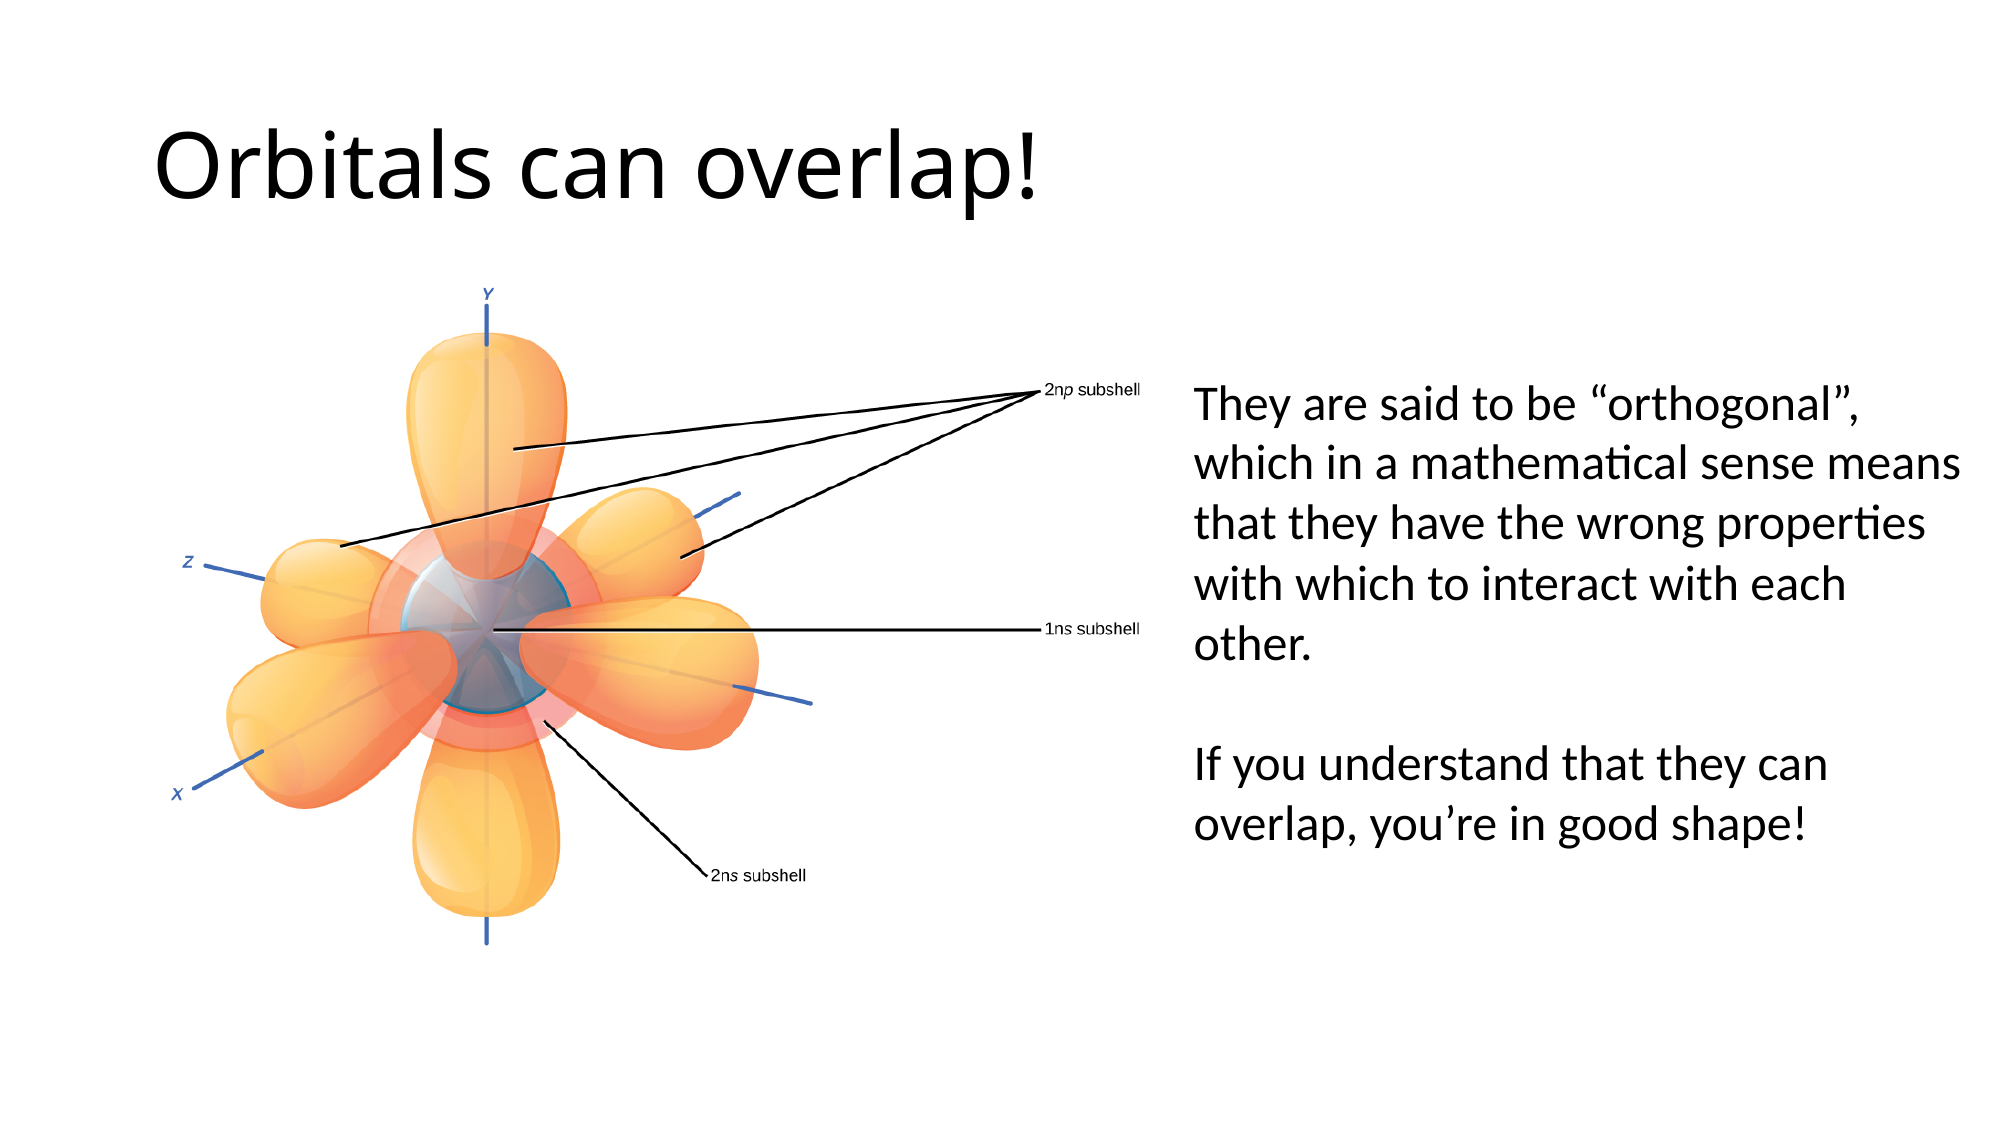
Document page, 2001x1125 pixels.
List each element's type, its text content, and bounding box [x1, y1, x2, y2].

text_box They are said to be “orthogonal”, which in a mathematical sense means that they have the wrong properties with which to interact with each other. If you understand that they can overlap, you’re in good shape! [1178, 362, 1978, 858]
title Orbitals can overlap! [137, 59, 1863, 278]
picture [140, 277, 1159, 948]
